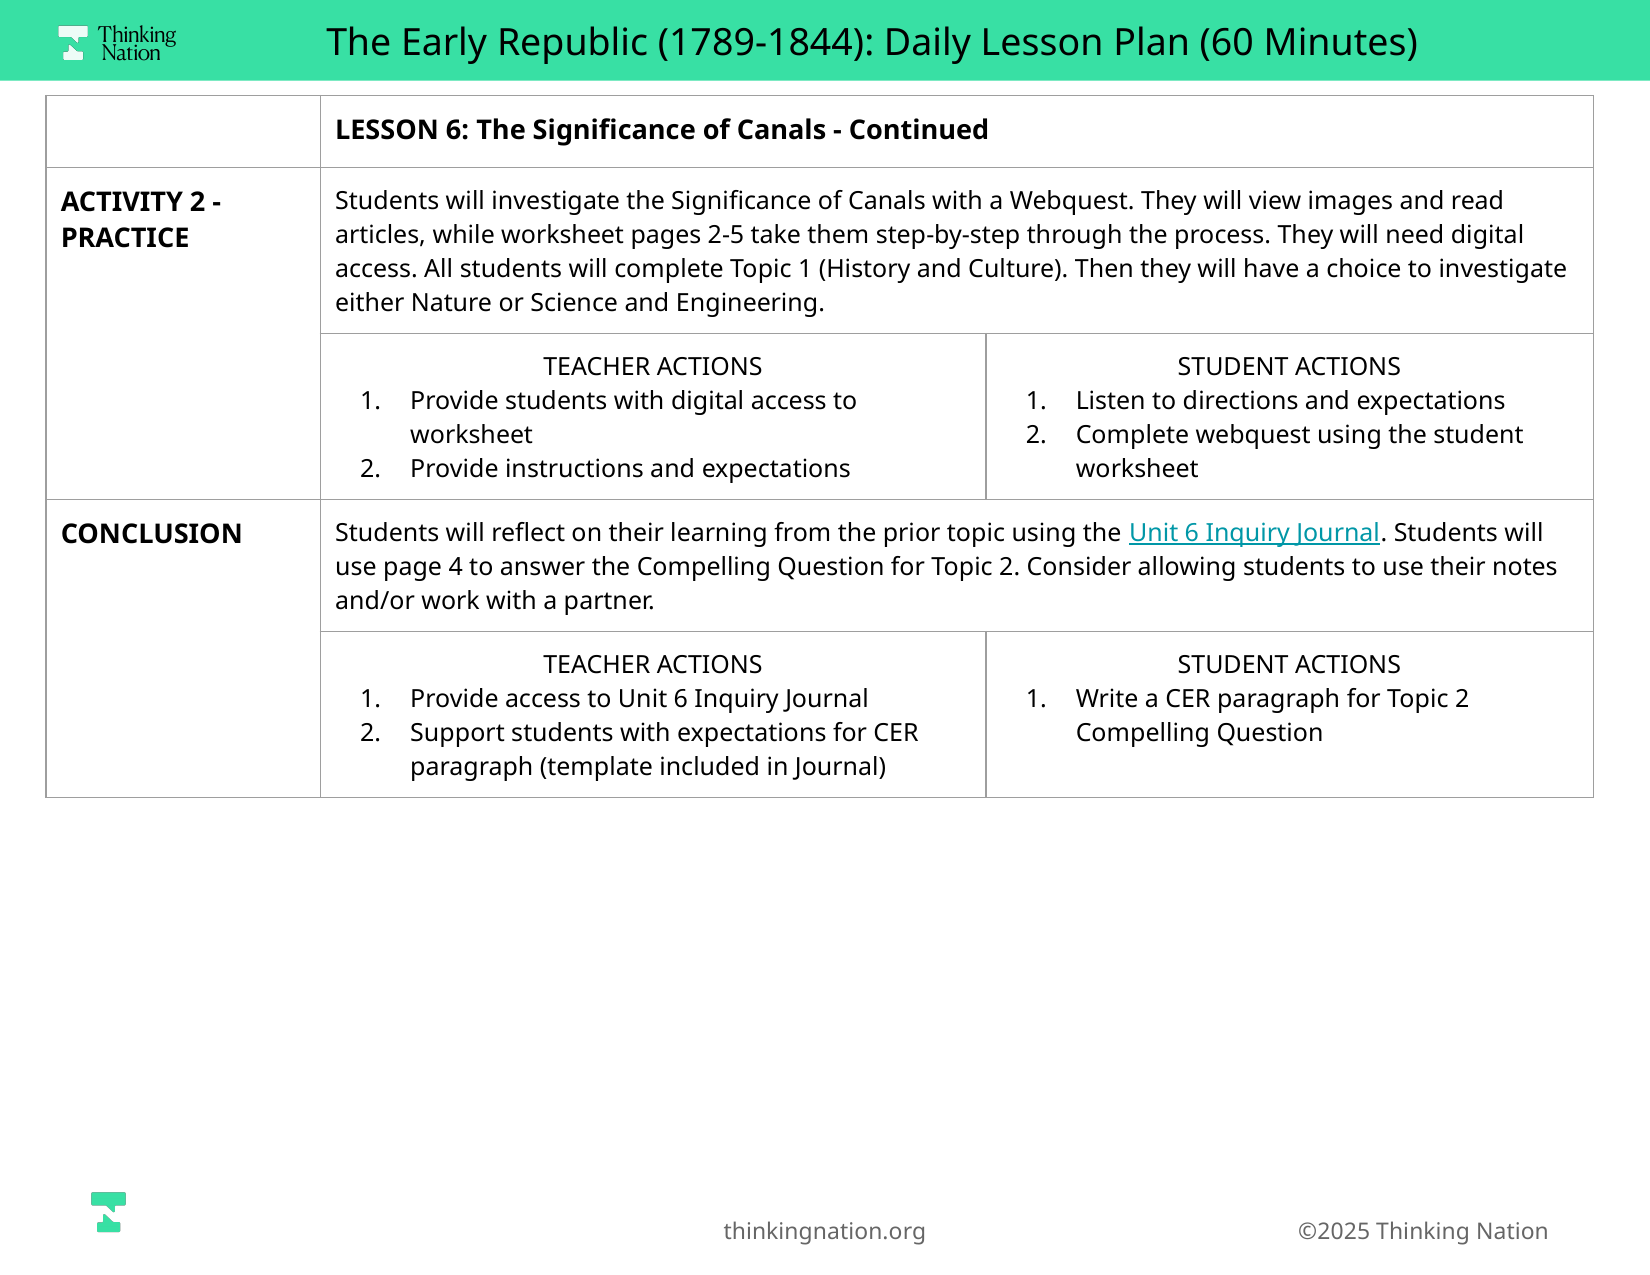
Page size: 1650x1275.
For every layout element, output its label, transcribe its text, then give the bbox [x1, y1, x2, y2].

text_box thinkingnation.org [629, 1200, 1021, 1240]
table_cell TEACHER ACTIONS Provide students with digital access to worksheet Provide instructions and expectations [321, 334, 985, 499]
table_cell STUDENT ACTIONS Write a CER paragraph for Topic 2 Compelling Question [987, 632, 1593, 797]
table_cell ACTIVITY 2 - PRACTICE [47, 168, 320, 499]
table_cell CONCLUSION [47, 500, 320, 797]
text_box ©2025 Thinking Nation [1174, 1200, 1566, 1240]
table_cell Students will investigate the Significance of Canals with a Webquest. They will view images and read articles, while worksheet pages 2-5 take them step-by-step through the process. They will need digital access. All students will complete Topic 1 (History and Culture). Then they will have a choice to investigate either Nature or Science and Engineering. [321, 168, 1593, 333]
table_cell Students will reflect on their learning from the prior topic using the Unit 6 Inquiry Journal. Students will use page 4 to answer the Compelling Question for Topic 2. Consider allowing students to use their notes and/or work with a partner. [321, 500, 1593, 631]
picture [80, 1184, 136, 1240]
text_box The Early Republic (1789-1844): Daily Lesson Plan (60 Minutes) [0, 0, 1650, 81]
table_cell TEACHER ACTIONS Provide access to Unit 6 Inquiry Journal Support students with expectations for CER paragraph (template included in Journal) [321, 632, 985, 797]
table_header [47, 96, 320, 167]
table_header LESSON 6: The Significance of Canals - Continued [321, 96, 1593, 167]
picture [45, 14, 180, 85]
table_cell STUDENT ACTIONS Listen to directions and expectations Complete webquest using the student worksheet [987, 334, 1593, 499]
